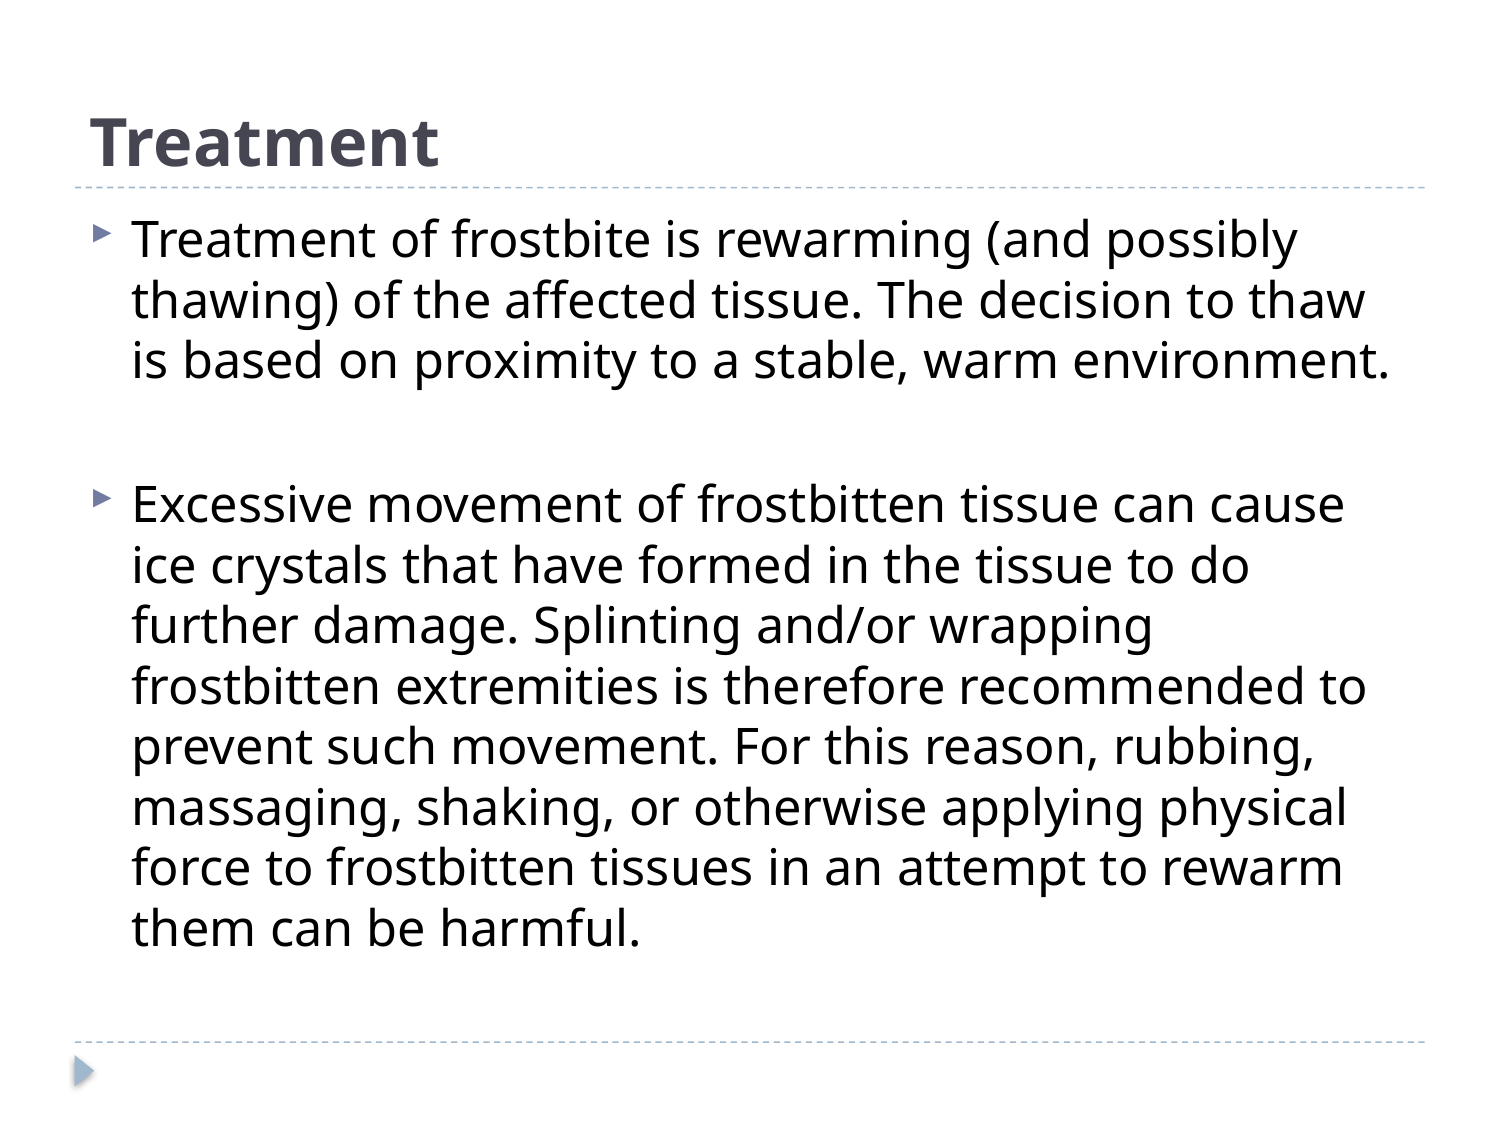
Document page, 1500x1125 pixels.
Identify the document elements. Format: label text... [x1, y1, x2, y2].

title Treatment [75, 24, 1425, 188]
list Treatment of frostbite is rewarming (and possibly thawing) of the affected tissue. The decision to thaw is based on proximity to a stable, warm environment. Excessive movement of frostbitten tissue can cause ice crystals that have formed in the tissue to do further damage. Splinting and/or wrapping frostbitten extremities is therefore recommended to prevent such movement. For this reason, rubbing, massaging, shaking, or otherwise applying physical force to frostbitten tissues in an attempt to rewarm them can be harmful. [75, 200, 1425, 1010]
